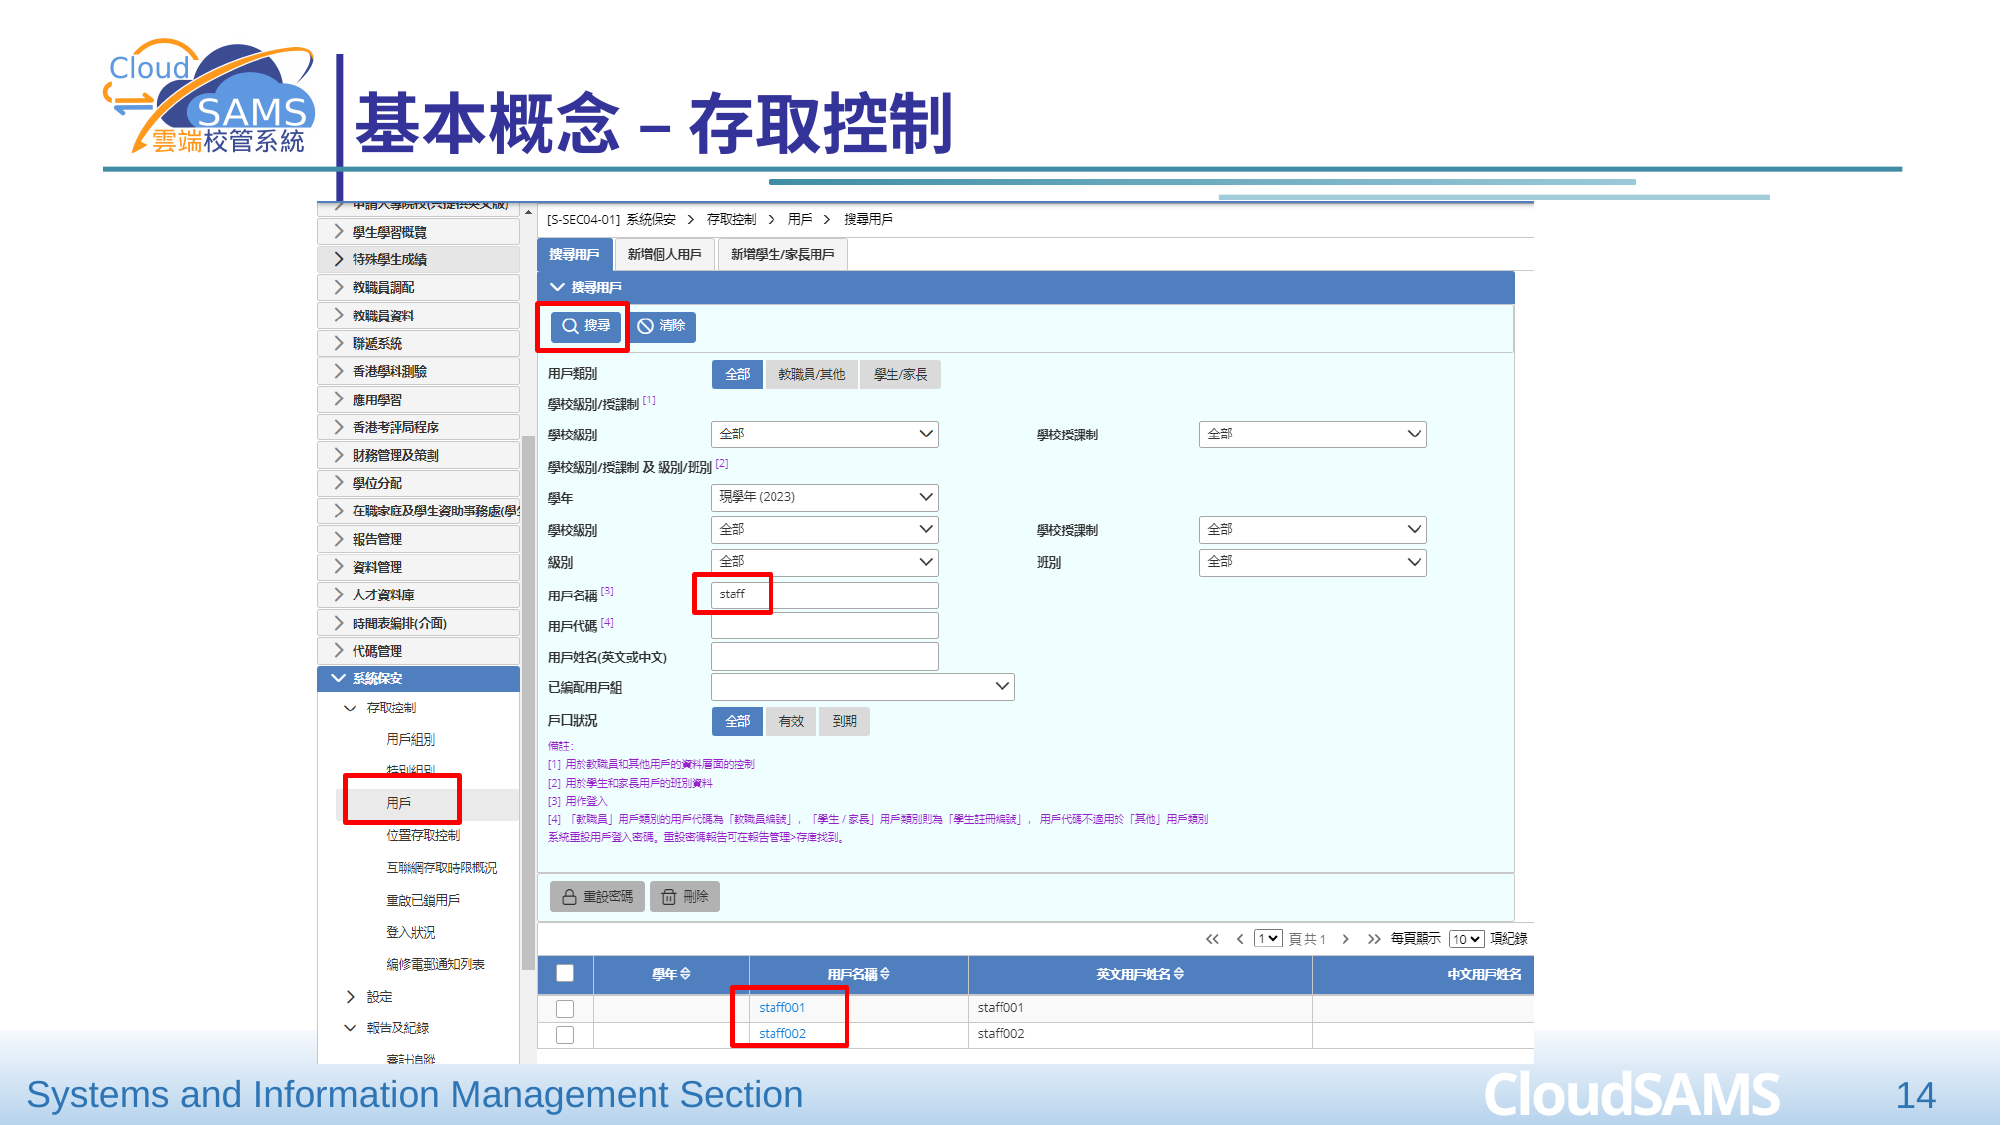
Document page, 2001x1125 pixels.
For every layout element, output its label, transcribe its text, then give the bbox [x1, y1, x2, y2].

title 基本概念 – 存取控制 [340, 44, 1907, 170]
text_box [317, 201, 1534, 1064]
picture [87, 7, 349, 175]
slide_number 14 [1755, 1063, 1952, 1125]
